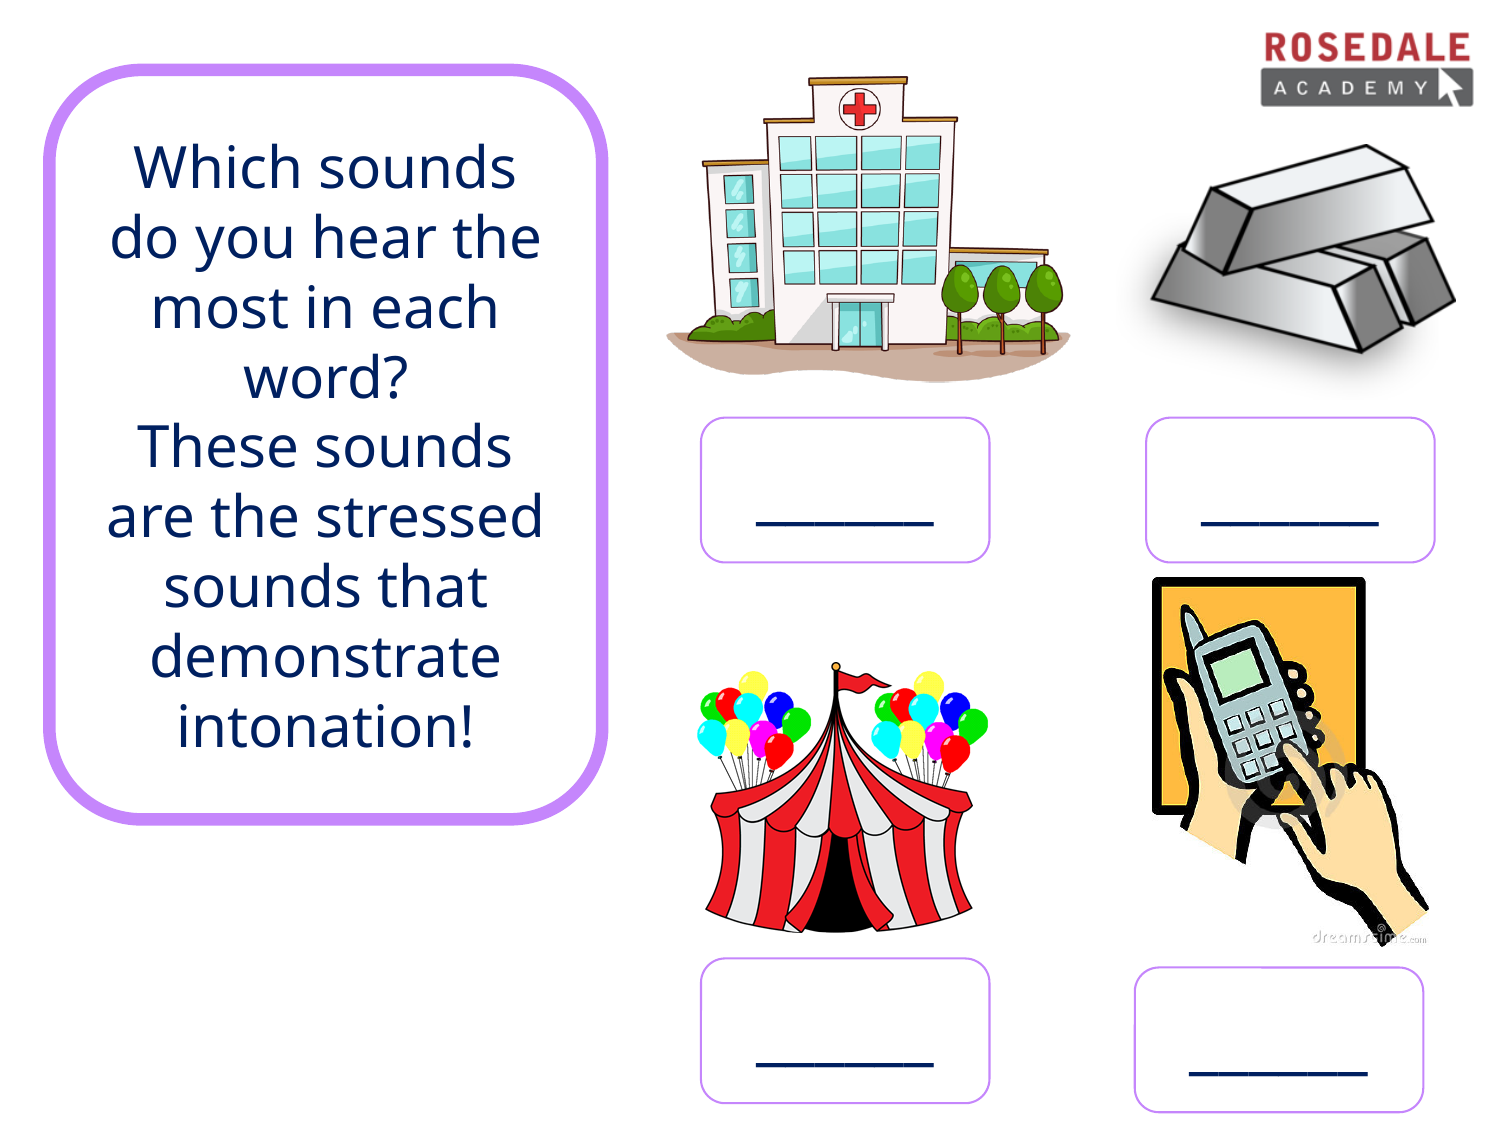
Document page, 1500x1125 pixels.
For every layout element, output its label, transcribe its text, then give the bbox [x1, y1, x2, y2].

text_box Which sounds do you hear the most in each word? These sounds are the stressed sounds that demonstrate intonation! [48, 68, 604, 821]
picture [1102, 144, 1456, 411]
text_box ______ [1133, 966, 1425, 1114]
text_box ______ [1145, 416, 1436, 564]
picture [1152, 576, 1429, 947]
text_box ______ [699, 957, 991, 1105]
picture [695, 662, 990, 933]
picture [1258, 31, 1475, 108]
picture [654, 47, 1082, 404]
text_box ______ [699, 416, 991, 564]
